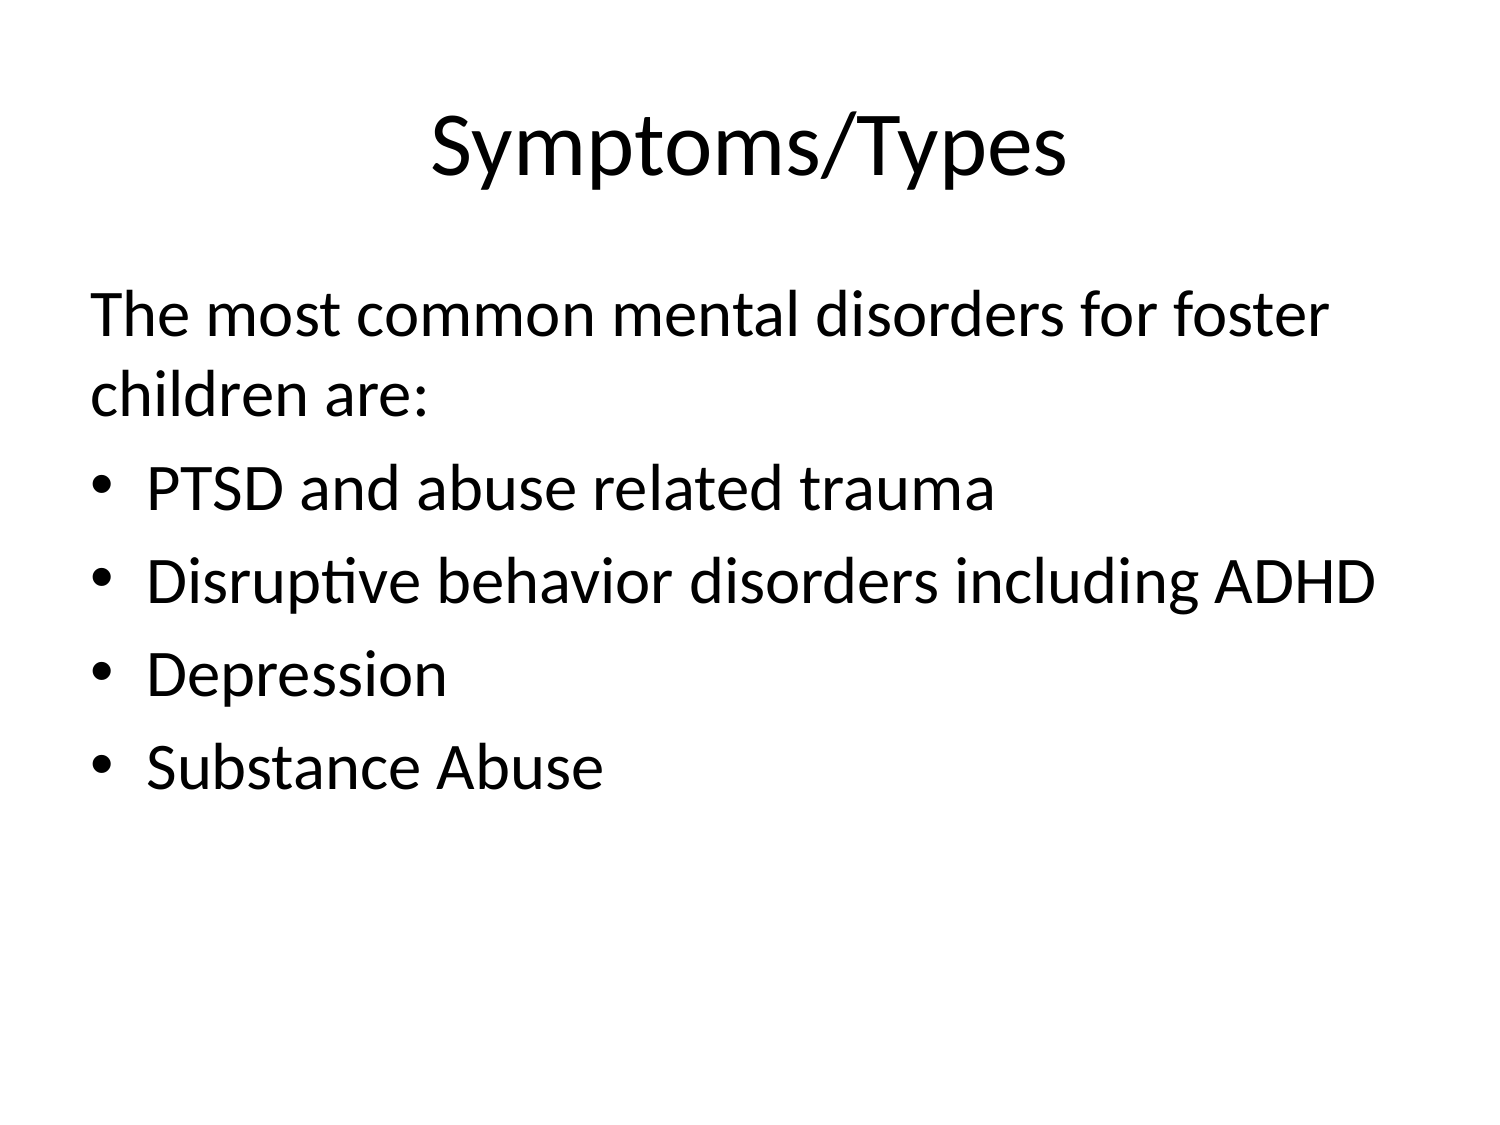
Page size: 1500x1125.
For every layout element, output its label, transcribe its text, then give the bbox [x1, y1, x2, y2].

title Symptoms/Types [75, 45, 1425, 233]
list The most common mental disorders for foster children are: PTSD and abuse related trauma Disruptive behavior disorders including ADHD Depression Substance Abuse [75, 262, 1425, 1005]
